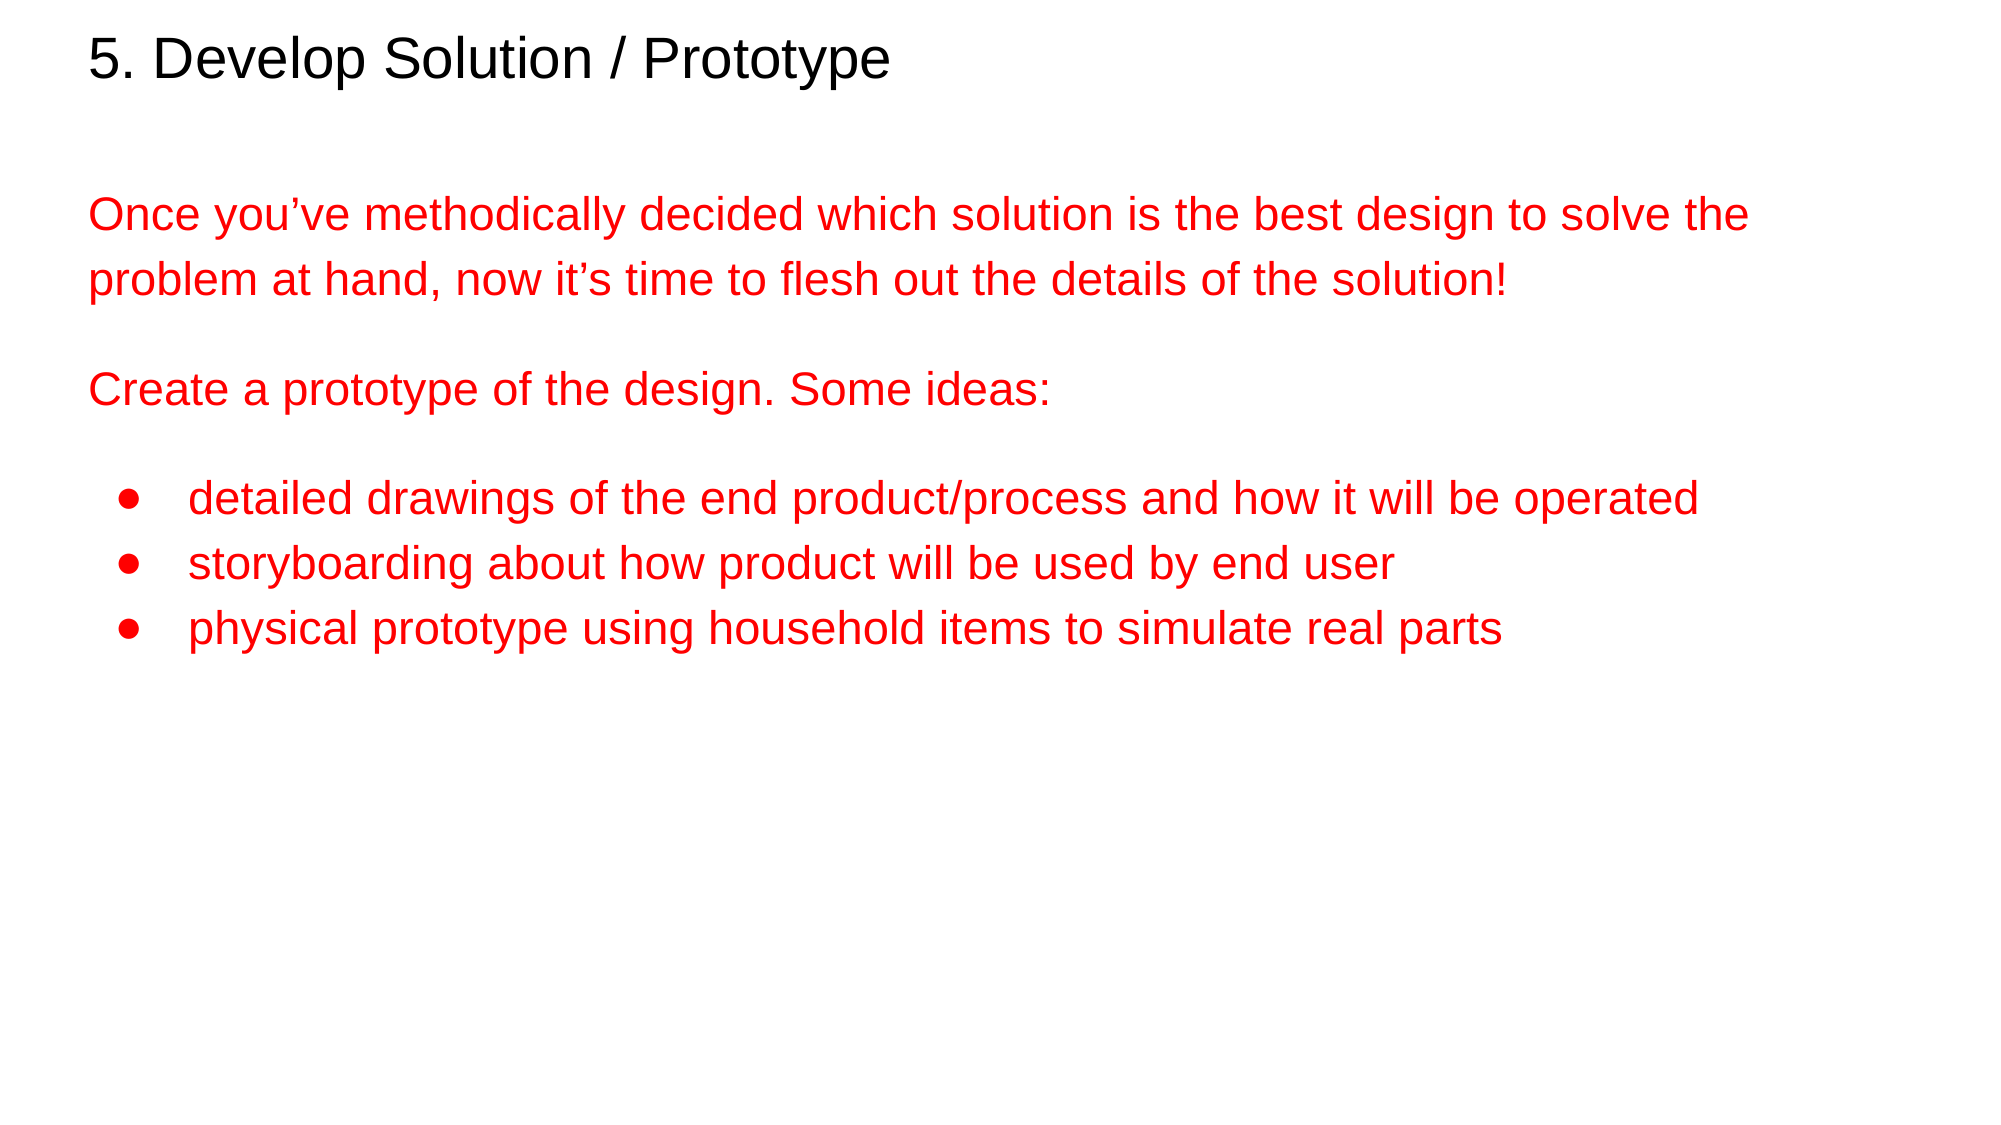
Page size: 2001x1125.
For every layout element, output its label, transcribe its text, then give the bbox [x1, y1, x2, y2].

title 5. Develop Solution / Prototype [68, 0, 1932, 126]
list Once you’ve methodically decided which solution is the best design to solve the problem at hand, now it’s time to flesh out the details of the solution! Create a prototype of the design. Some ideas: detailed drawings of the end product/process and how it will be operated storyboarding about how product will be used by end user physical prototype using household items to simulate real parts [68, 155, 1932, 1000]
